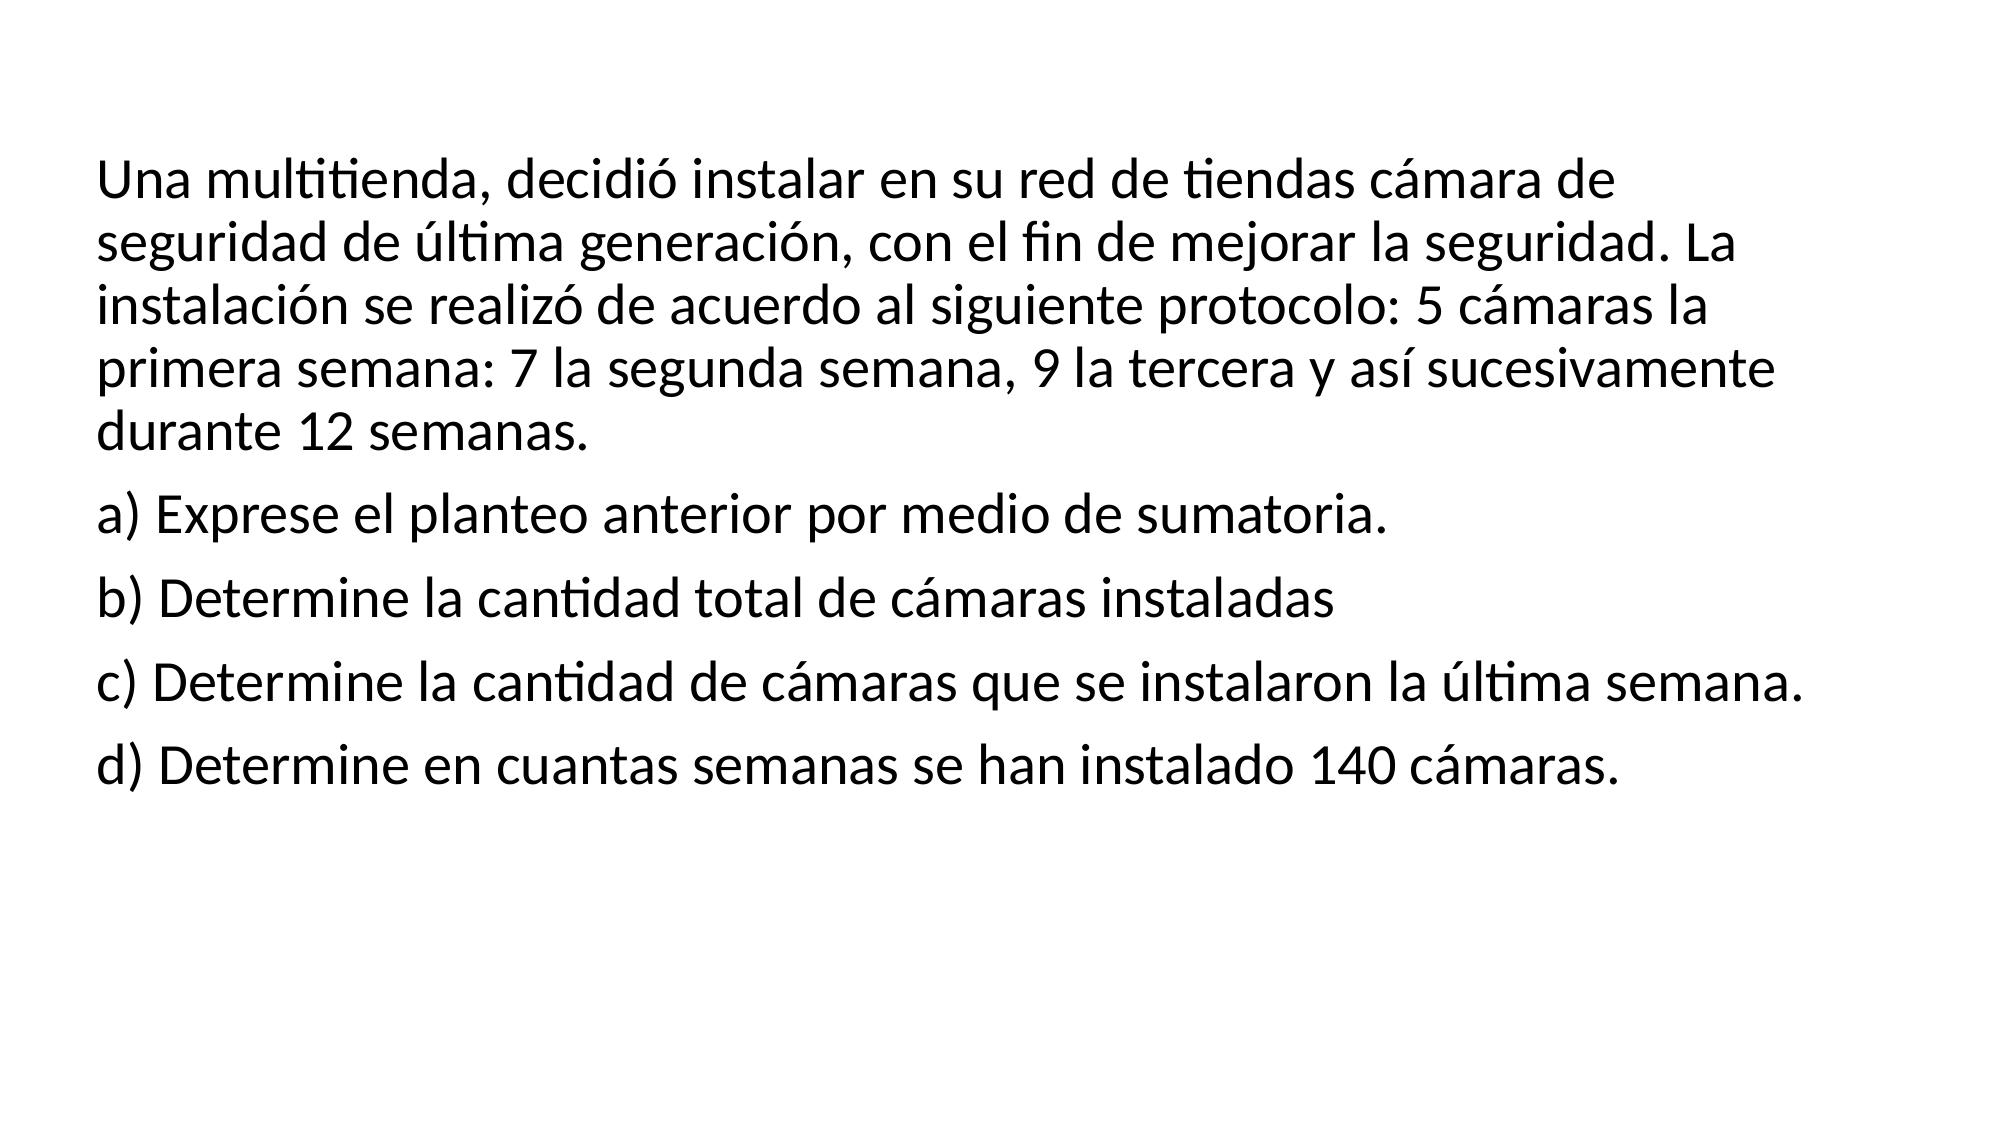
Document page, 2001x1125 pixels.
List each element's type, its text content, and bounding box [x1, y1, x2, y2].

list Una multitienda, decidió instalar en su red de tiendas cámara de seguridad de última generación, con el fin de mejorar la seguridad. La instalación se realizó de acuerdo al siguiente protocolo: 5 cámaras la primera semana: 7 la segunda semana, 9 la tercera y así sucesivamente durante 12 semanas. a) Exprese el planteo anterior por medio de sumatoria. b) Determine la cantidad total de cámaras instaladas c) Determine la cantidad de cámaras que se instalaron la última semana. d) Determine en cuantas semanas se han instalado 140 cámaras. [81, 140, 1877, 855]
